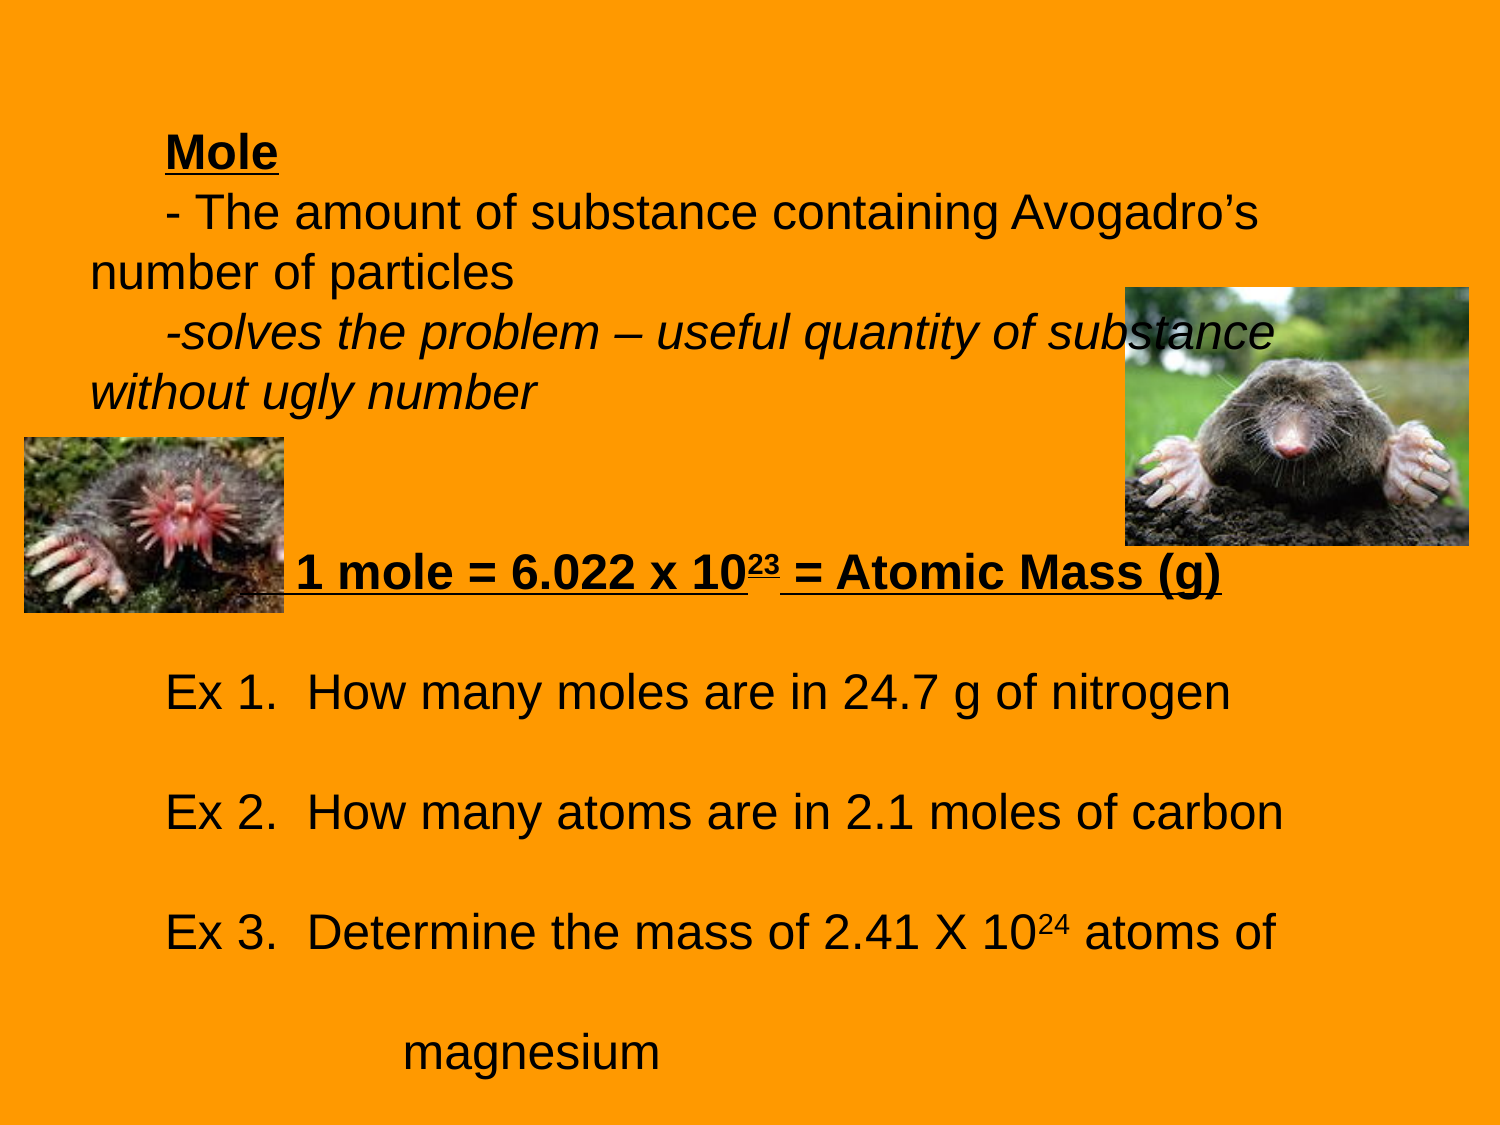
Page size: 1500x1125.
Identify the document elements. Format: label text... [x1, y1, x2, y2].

picture [1124, 287, 1469, 546]
picture [24, 437, 284, 613]
text_box Mole - The amount of substance containing Avogadro’s number of particles -solves the problem – useful quantity of substance without ugly number 1 mole = 6.022 x 1023 = Atomic Mass (g) Ex 1. How many moles are in 24.7 g of nitrogen Ex 2. How many atoms are in 2.1 moles of carbon Ex 3. Determine the mass of 2.41 X 1024 atoms of magnesium [74, 112, 1363, 1088]
